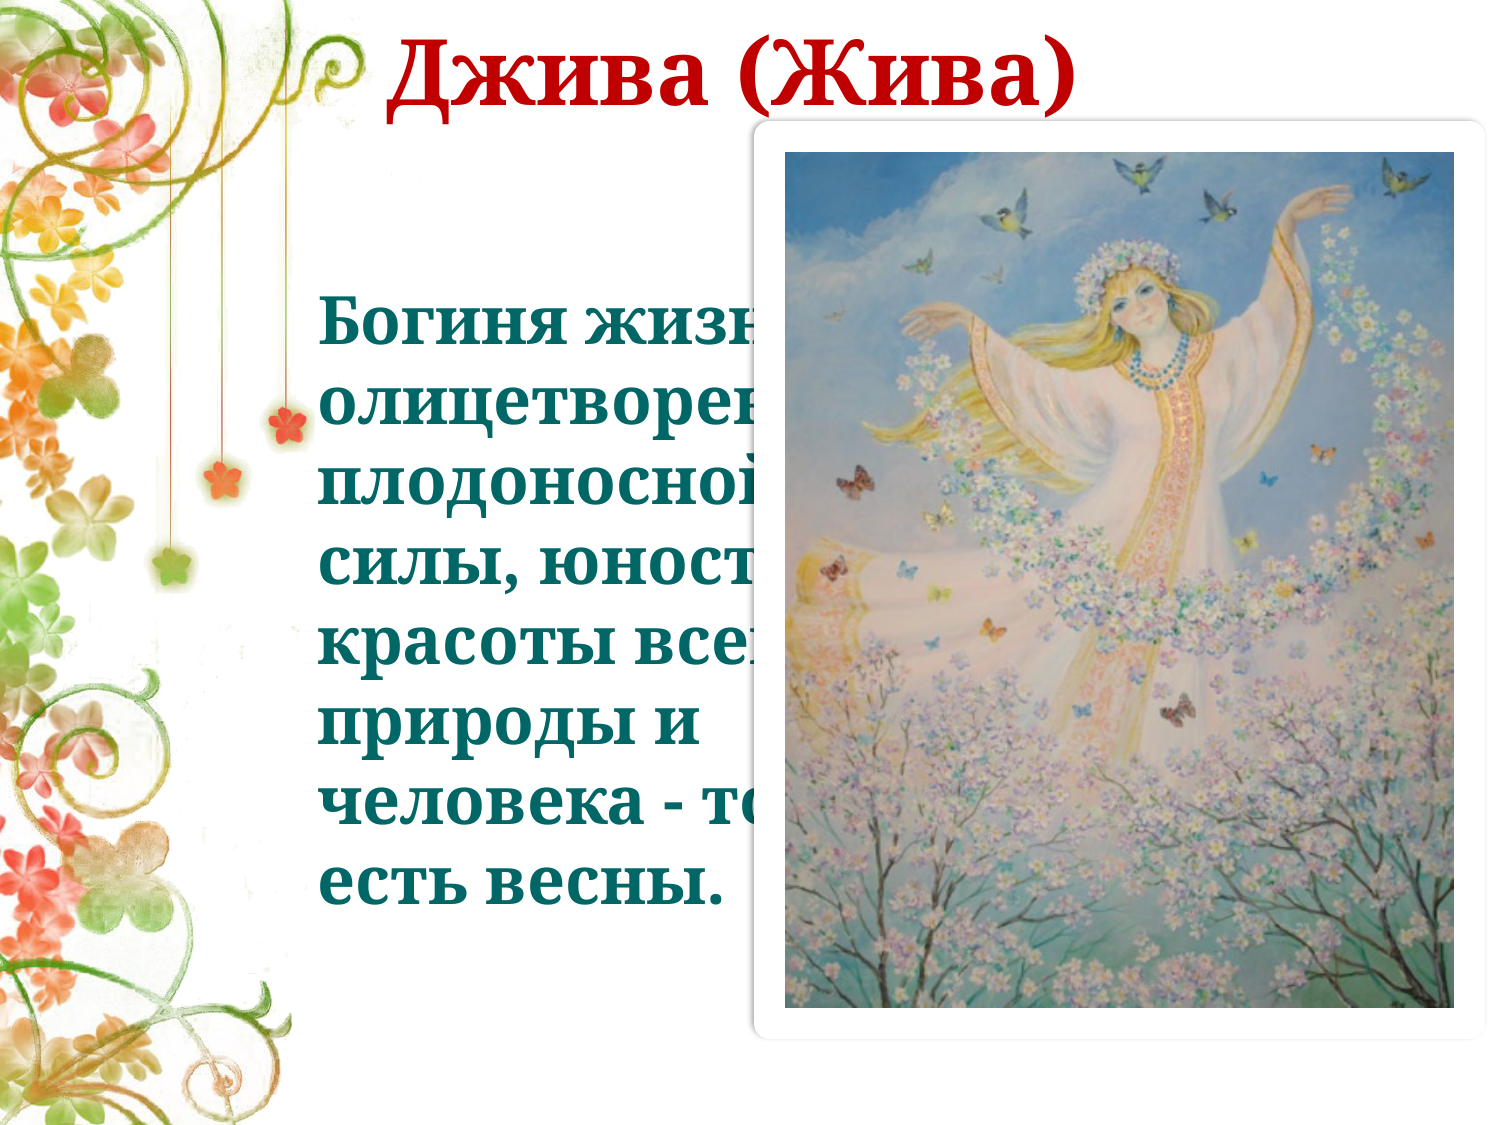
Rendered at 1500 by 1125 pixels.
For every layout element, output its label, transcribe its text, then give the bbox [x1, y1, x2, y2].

picture [0, 0, 1500, 1125]
list Богиня жизни, олицетворение плодоносной силы, юности, красоты всей природы и человека - то есть весны. [245, 270, 880, 1079]
title Джива (Жива) [70, 70, 1421, 178]
